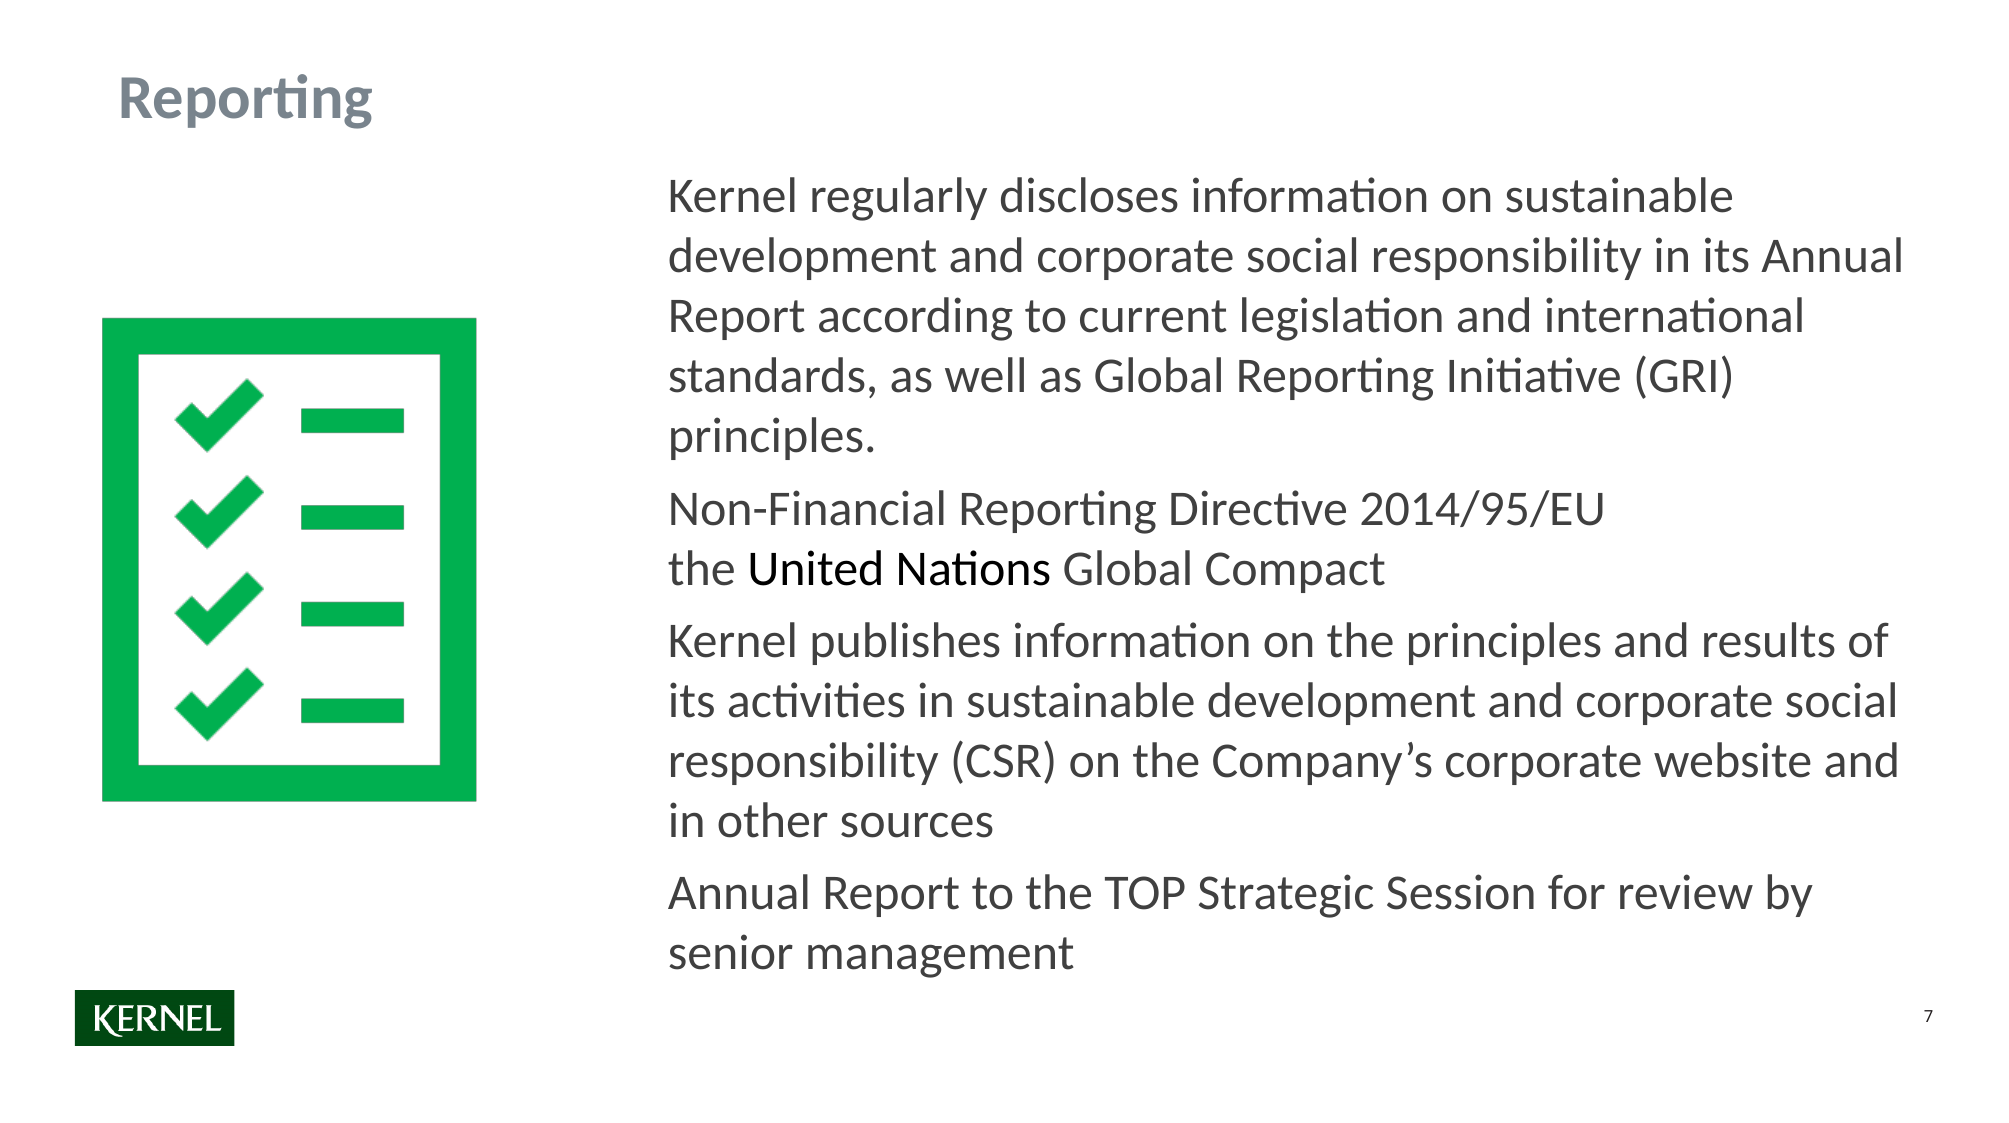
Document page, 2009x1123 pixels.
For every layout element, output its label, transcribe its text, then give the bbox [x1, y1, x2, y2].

text_box Reporting [116, 53, 1336, 131]
picture [0, 270, 579, 850]
picture [74, 990, 235, 1046]
text_box Kernel regularly discloses information on sustainable development and corporate social responsibility in its Annual Report according to current legislation and international standards, as well as Global Reporting Initiative (GRI) principles. Non-Financial Reporting Directive 2014/95/EU the United Nations Global Compact Kernel publishes information on the principles and results of its activities in sustainable development and corporate social responsibility (CSR) on the Company’s corporate website and in other sources Annual Report to the TOP Strategic Session for review by senior management [653, 155, 1929, 988]
slide_number 7 [1919, 1006, 1938, 1027]
